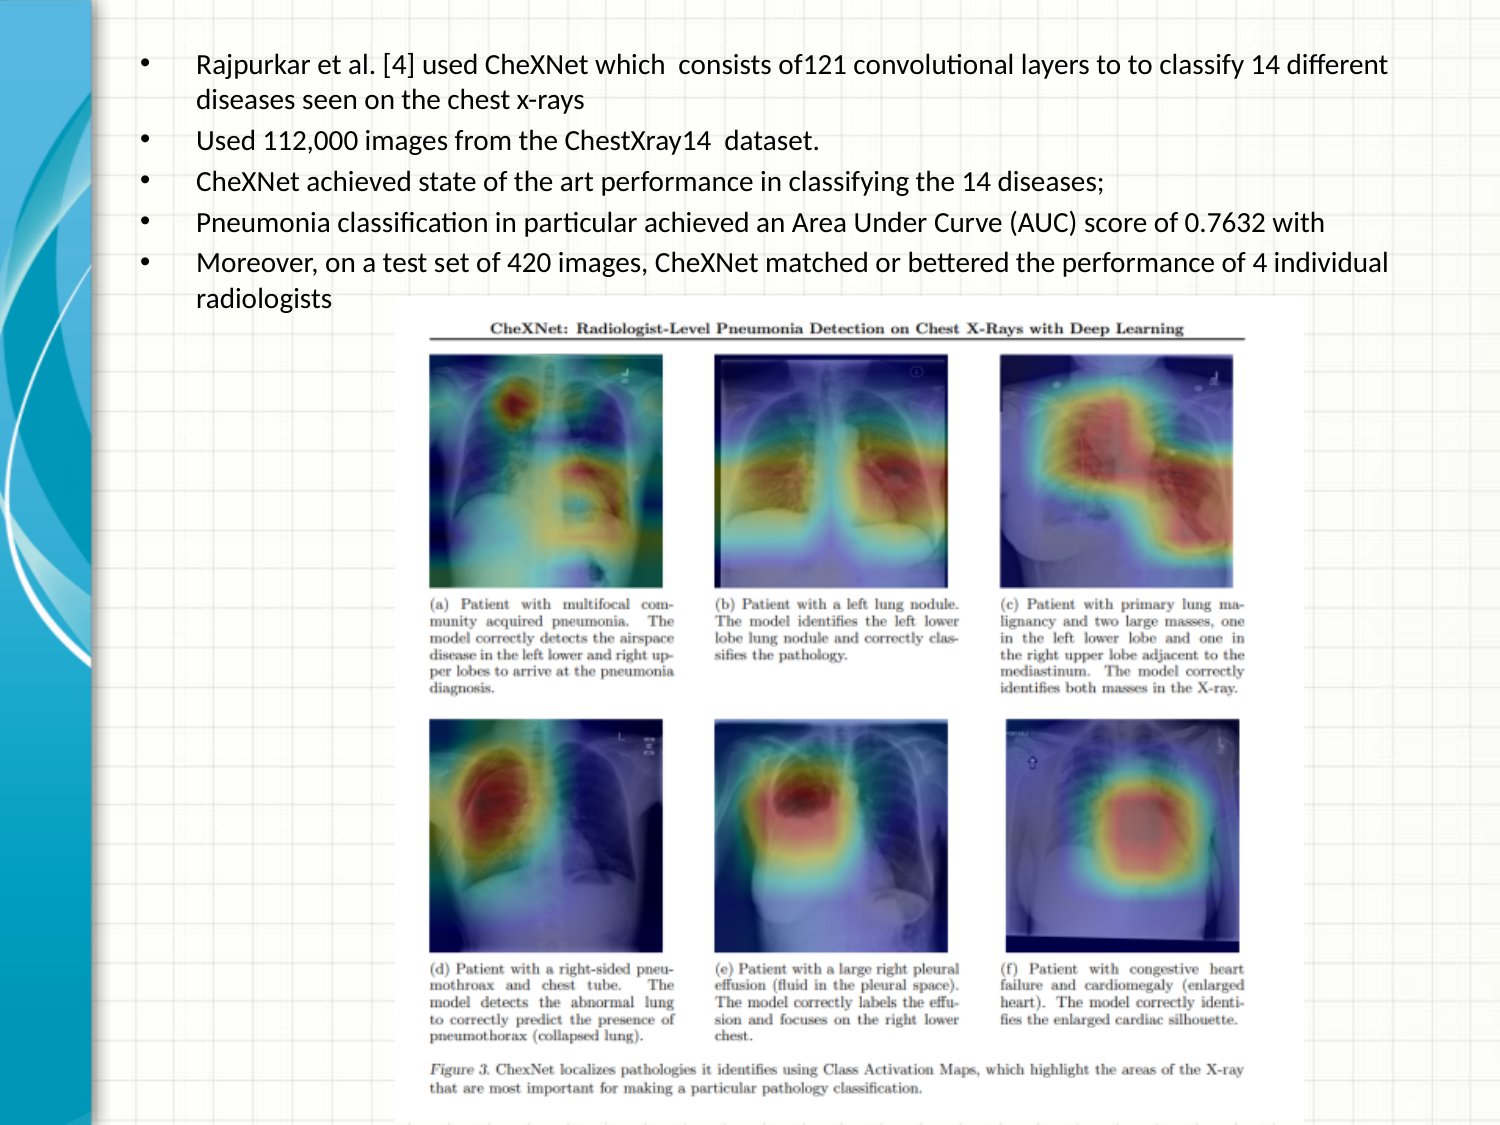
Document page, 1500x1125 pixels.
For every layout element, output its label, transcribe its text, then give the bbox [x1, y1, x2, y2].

picture [0, 0, 1500, 1125]
list Rajpurkar et al. [4] used CheXNet which consists of121 convolutional layers to to classify 14 different diseases seen on the chest x-rays Used 112,000 images from the ChestXray14 dataset. CheXNet achieved state of the art performance in classifying the 14 diseases; Pneumonia classification in particular achieved an Area Under Curve (AUC) score of 0.7632 with Moreover, on a test set of 420 images, CheXNet matched or bettered the performance of 4 individual radiologists [125, 37, 1450, 855]
